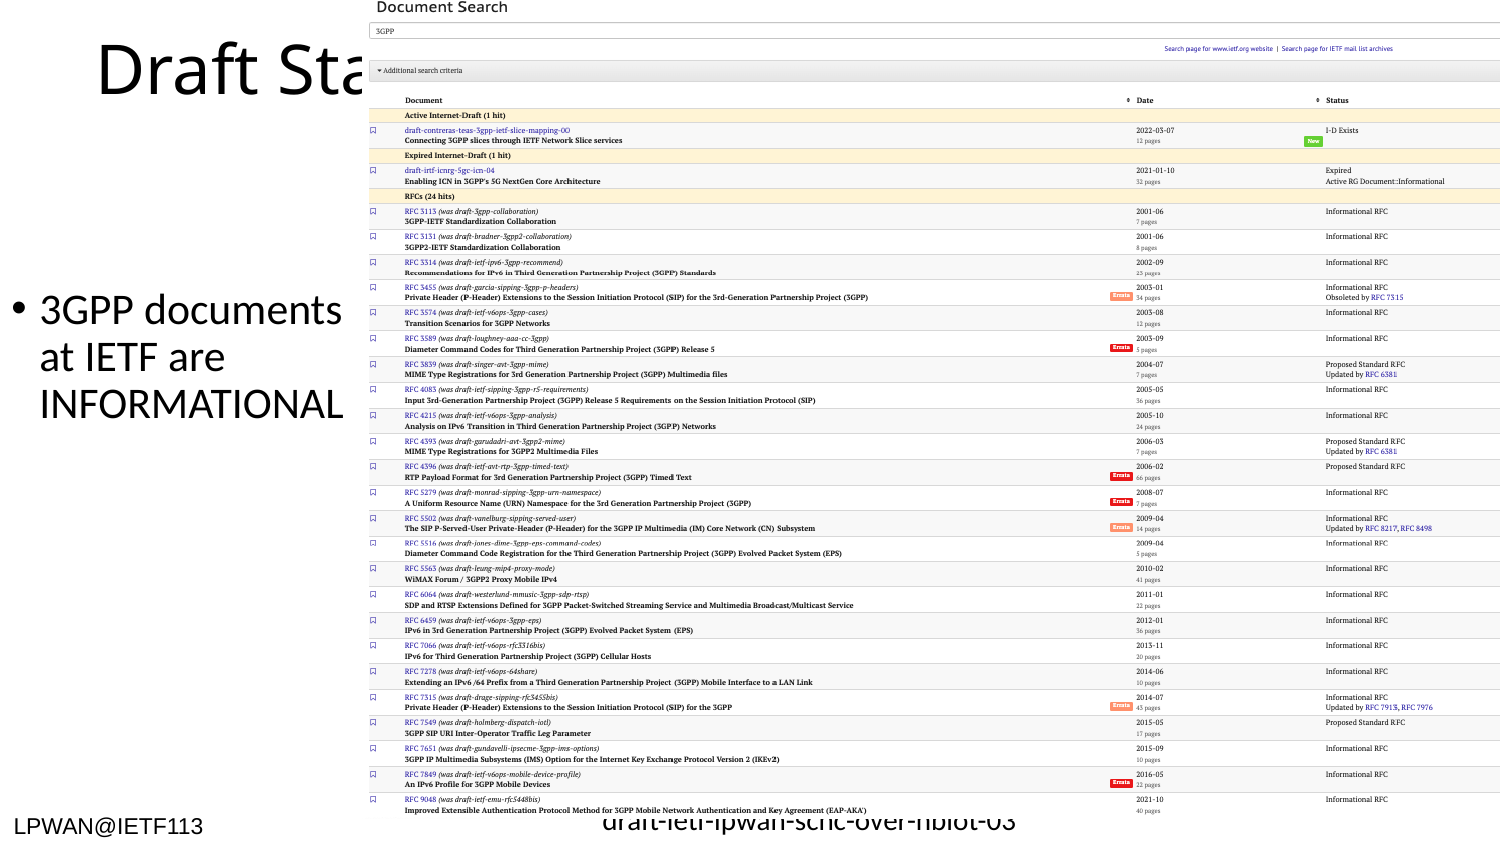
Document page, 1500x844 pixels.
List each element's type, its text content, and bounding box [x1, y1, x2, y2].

list 3GPP documents at IETF are INFORMATIONAL [0, 220, 357, 599]
text_box draft-ietf-lpwan-schc-over-nbiot-03 [587, 819, 1032, 844]
picture [362, 0, 1500, 819]
title Draft Status [84, 14, 362, 129]
